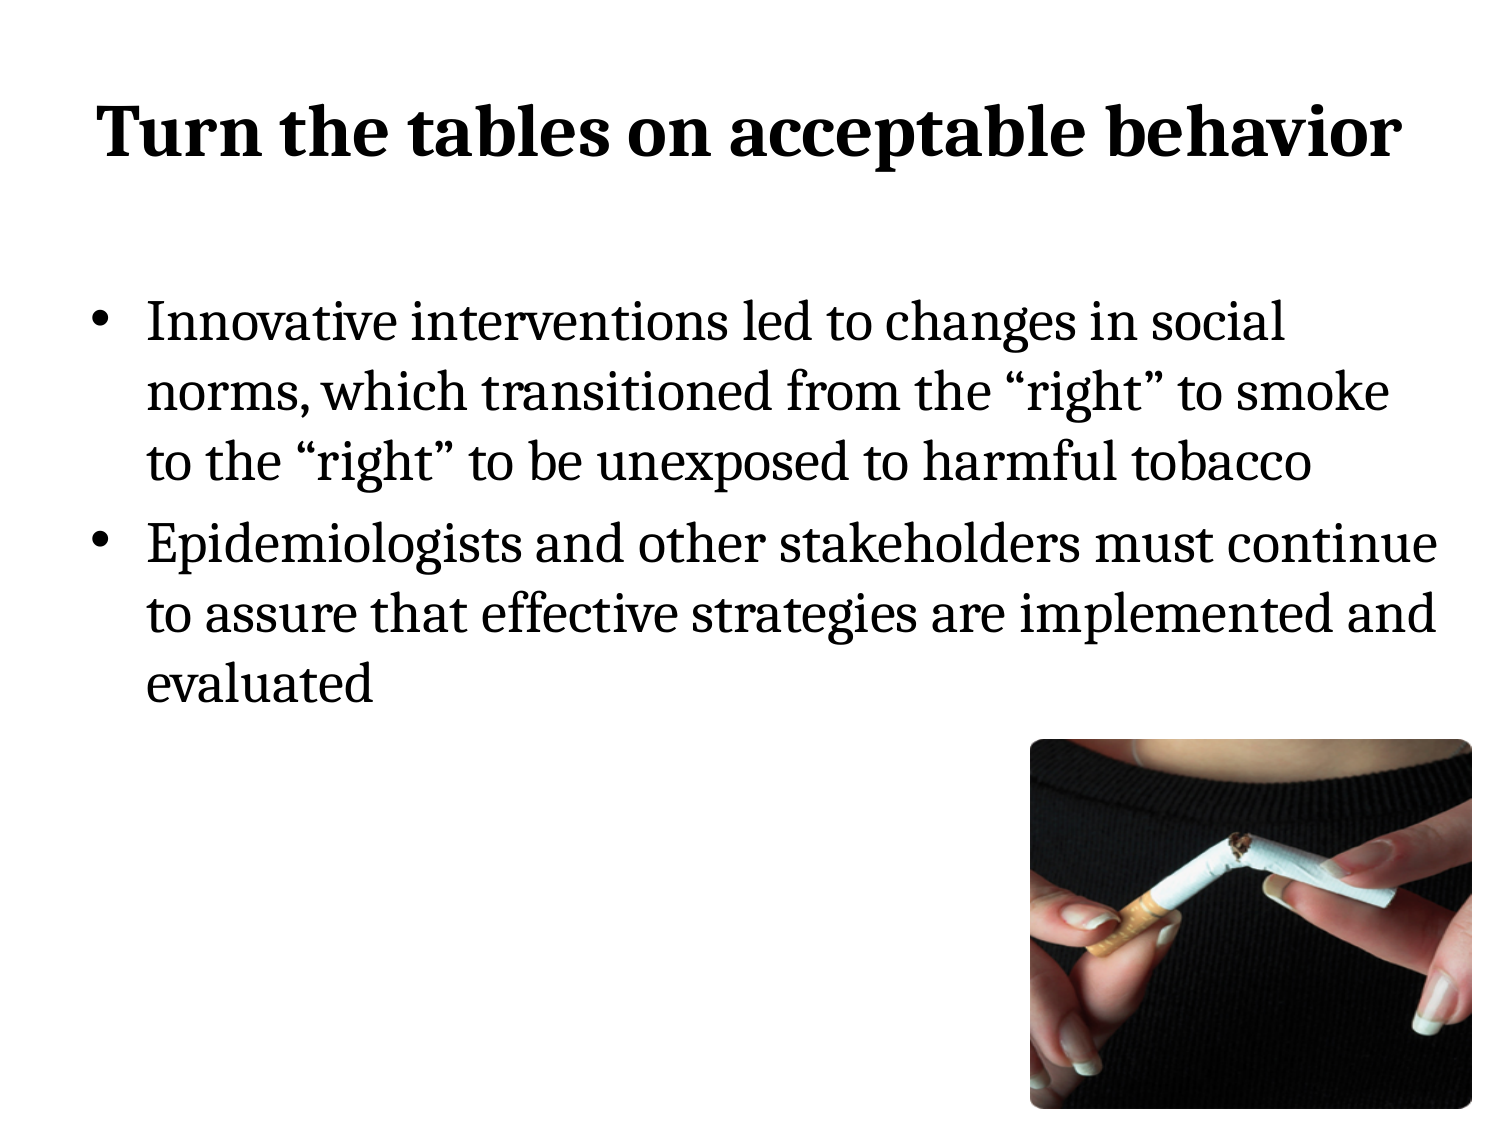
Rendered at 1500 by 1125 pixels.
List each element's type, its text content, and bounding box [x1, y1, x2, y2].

picture [1030, 739, 1472, 1110]
title Turn the tables on acceptable behavior [75, 61, 1425, 193]
list Innovative interventions led to changes in social norms, which transitioned from the “right” to smoke to the “right” to be unexposed to harmful tobacco Epidemiologists and other stakeholders must continue to assure that effective strategies are implemented and evaluated [75, 274, 1461, 794]
